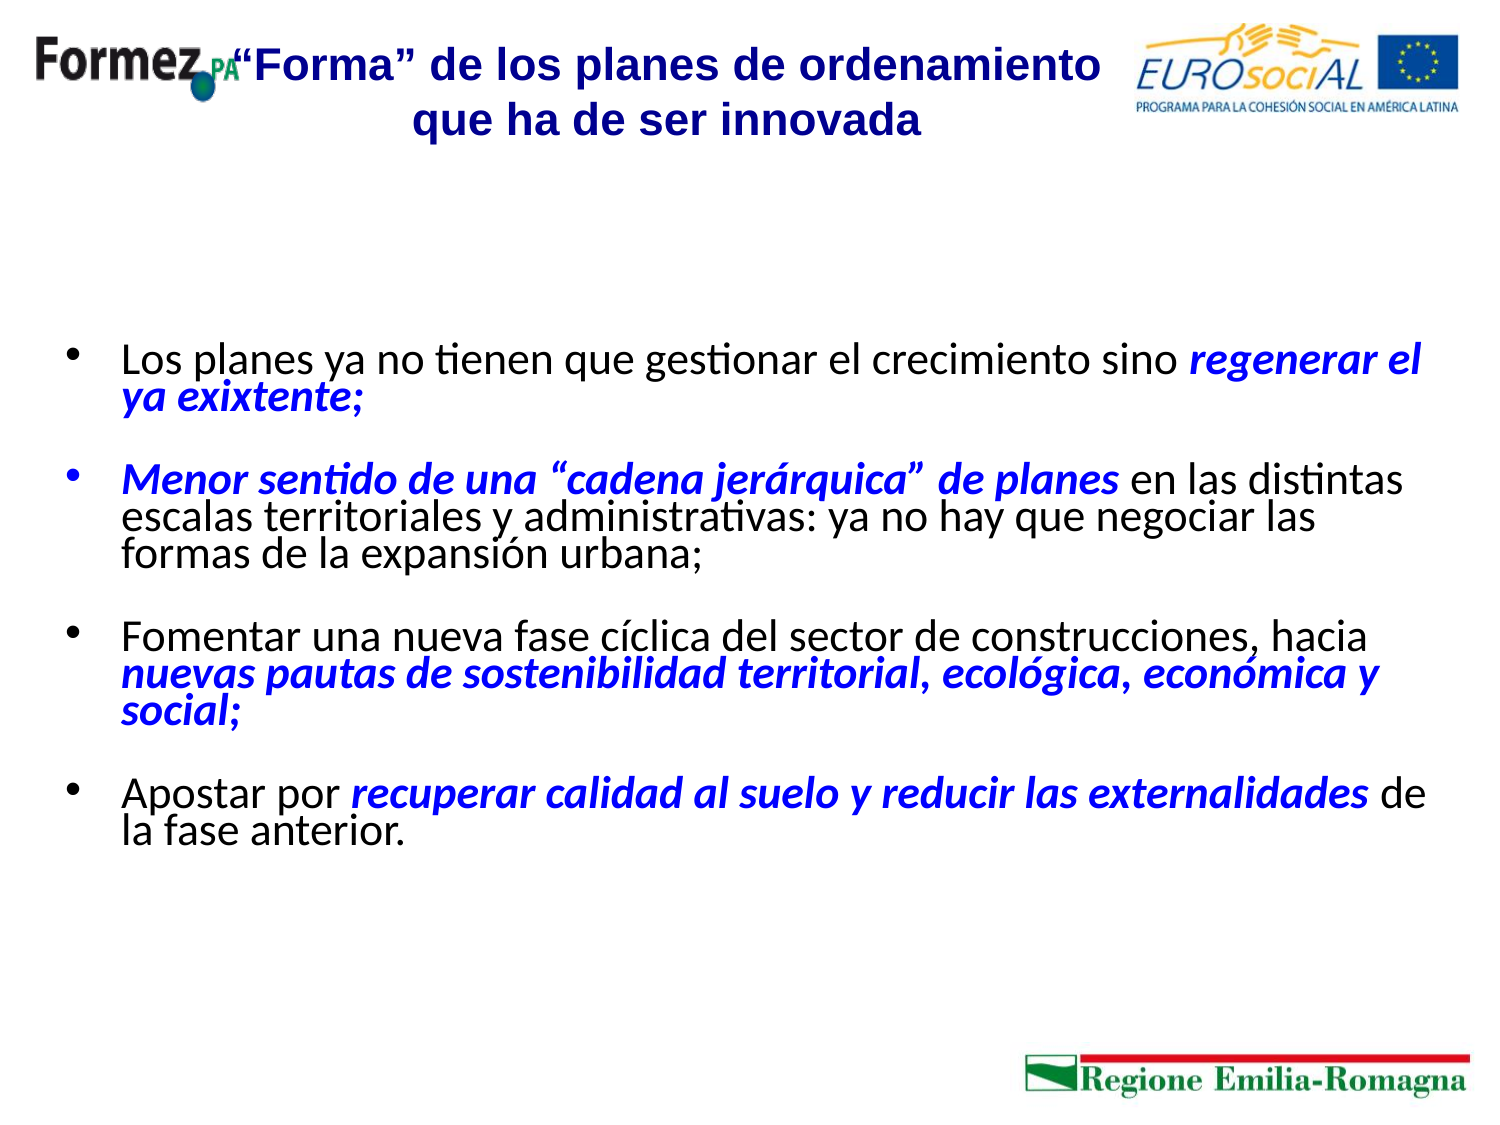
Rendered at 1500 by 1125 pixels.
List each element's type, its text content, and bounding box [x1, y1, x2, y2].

picture [32, 26, 241, 105]
picture [1134, 23, 1460, 113]
text_box “Forma” de los planes de ordenamiento que ha de ser innovada [198, 26, 1135, 152]
text_box Los planes ya no tienen que gestionar el crecimiento sino regenerar el ya exixtente; Menor sentido de una “cadena jerárquica” de planes en las distintas escalas territoriales y administrativas: ya no hay que negociar las formas de la expansión urbana; Fomentar una nueva fase cíclica del sector de construcciones, hacia nuevas pautas de sostenibilidad territorial, ecológica, económica y social; Apostar por recuperar calidad al suelo y reducir las externalidades de la fase anterior. [50, 273, 1450, 929]
picture [1009, 1042, 1483, 1113]
